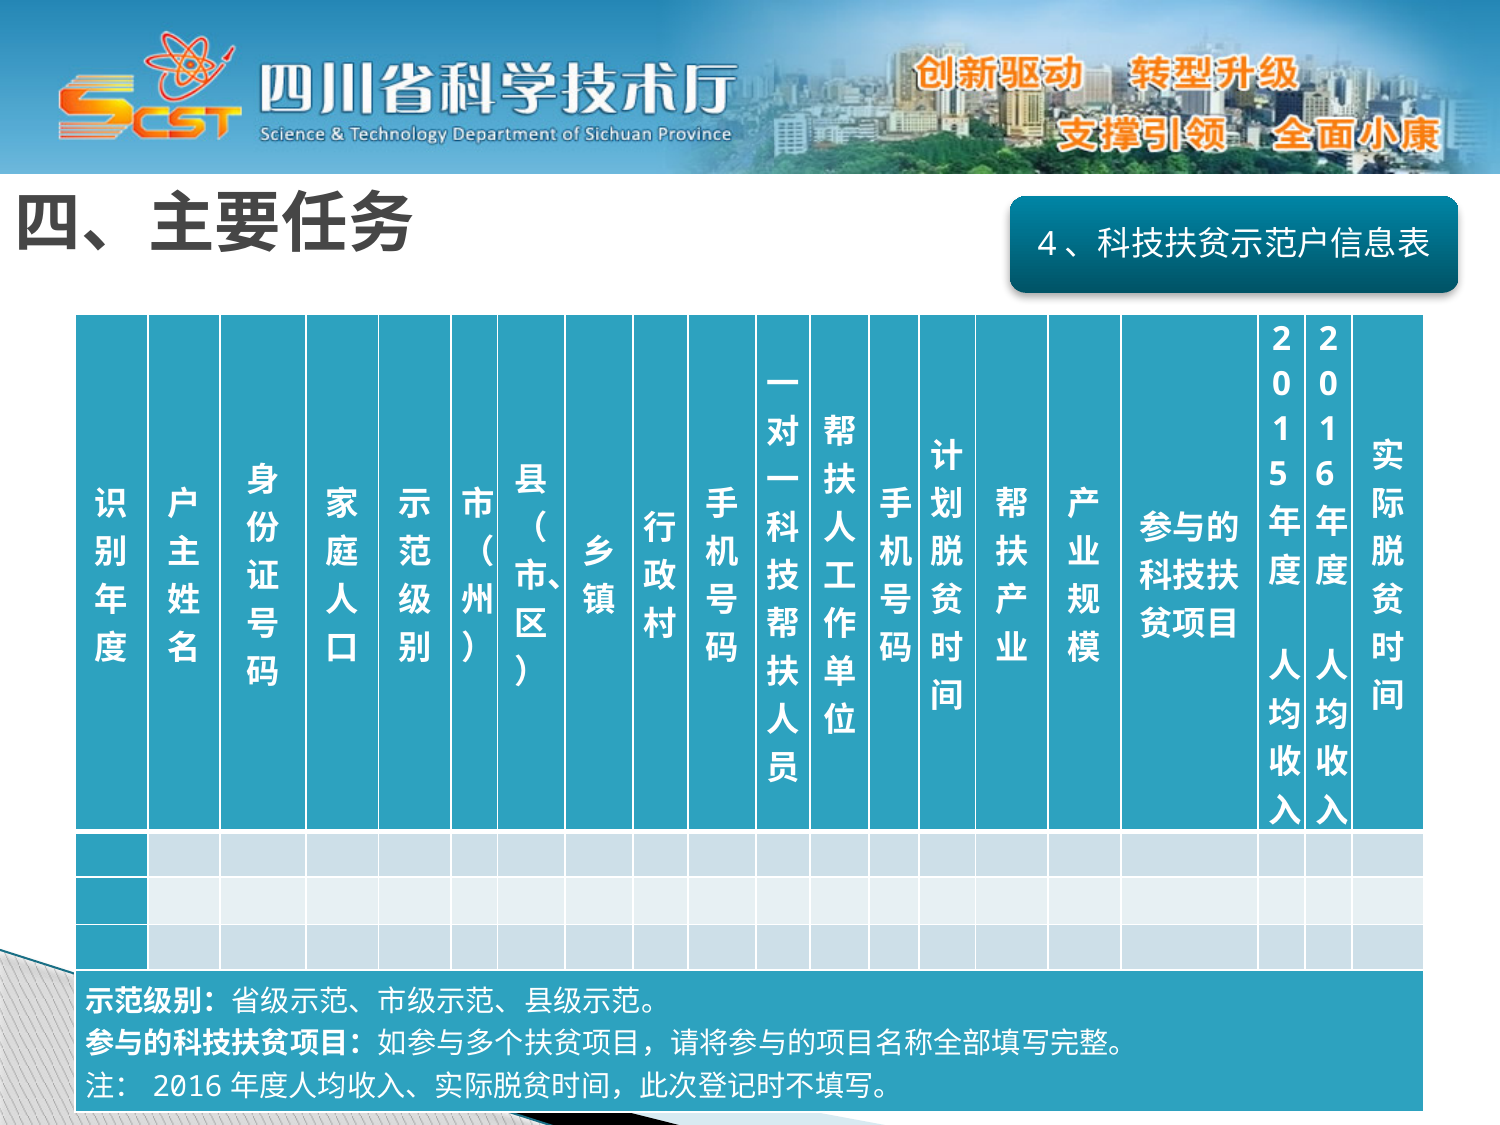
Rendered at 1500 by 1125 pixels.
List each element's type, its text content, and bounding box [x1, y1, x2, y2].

table_cell [870, 878, 918, 924]
table_cell [566, 834, 632, 876]
table_cell [452, 878, 497, 924]
table_cell [920, 878, 975, 924]
table_cell [1049, 925, 1120, 969]
table_header 参与的科技扶贫项目 [1122, 315, 1257, 829]
table_cell [1122, 834, 1257, 876]
table_cell [566, 878, 632, 924]
table_cell [1353, 878, 1423, 924]
table_header 手机号码 [689, 315, 755, 829]
table_cell [1259, 925, 1304, 969]
table_cell [811, 834, 868, 876]
table_cell [76, 925, 147, 969]
table_header 手机号码 [870, 315, 918, 829]
table_header 县（市、区） [498, 315, 564, 829]
table_cell [634, 878, 687, 924]
table_cell [634, 834, 687, 876]
table_cell [870, 925, 918, 969]
table_header 行政村 [634, 315, 687, 829]
table_cell [689, 878, 755, 924]
table_header 帮扶产业 [976, 315, 1047, 829]
table_cell [1259, 834, 1304, 876]
table_cell [498, 878, 564, 924]
table_header 身份证号码 [221, 315, 305, 829]
table_cell [1049, 878, 1120, 924]
table_cell 示范级别：省级示范、市级示范、县级示范。 参与的科技扶贫项目：如参与多个扶贫项目，请将参与的项目名称全部填写完整。 注：2016年度人均收入、实际脱贫时间，此次登记时不填写。 [76, 971, 1423, 1111]
table_cell [149, 834, 219, 876]
table_cell [379, 834, 450, 876]
table_header 一对一科技帮扶人员 [757, 315, 809, 829]
table_cell [634, 925, 687, 969]
table_cell [811, 878, 868, 924]
table_cell [870, 834, 918, 876]
table_cell [1122, 878, 1257, 924]
table_cell [149, 925, 219, 969]
table_cell [498, 925, 564, 969]
table_cell [976, 834, 1047, 876]
table_cell [149, 878, 219, 924]
picture [0, 0, 1500, 172]
table_cell [221, 834, 305, 876]
table_cell [689, 925, 755, 969]
table_header 户主姓名 [149, 315, 219, 829]
table_cell [221, 925, 305, 969]
table_cell [920, 834, 975, 876]
table_cell [452, 925, 497, 969]
table_header 乡镇 [566, 315, 632, 829]
table_cell [498, 834, 564, 876]
table_cell [76, 878, 147, 924]
table_header 市（州） [452, 315, 497, 829]
table_cell [221, 878, 305, 924]
table_cell [1306, 834, 1351, 876]
table_cell [1122, 925, 1257, 969]
table_cell [811, 925, 868, 969]
table_cell [452, 834, 497, 876]
table_cell [1306, 878, 1351, 924]
table_cell [379, 878, 450, 924]
table_cell [76, 834, 147, 876]
table_cell [1049, 834, 1120, 876]
table_cell [757, 834, 809, 876]
table_cell [1259, 878, 1304, 924]
table_cell [307, 878, 378, 924]
table_cell [307, 834, 378, 876]
table_cell [757, 925, 809, 969]
table_cell [689, 834, 755, 876]
table_cell [976, 878, 1047, 924]
table_header 2015年度 人均收入 [1259, 315, 1304, 829]
table_cell [976, 925, 1047, 969]
table_header 识别年度 [76, 315, 147, 829]
table_cell [1306, 925, 1351, 969]
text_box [1009, 195, 1459, 294]
table_header 2016年度 人均收入 [1306, 315, 1351, 829]
table_cell [757, 878, 809, 924]
table_header 示范级别 [379, 315, 450, 829]
table_cell [1353, 834, 1423, 876]
table_cell [920, 925, 975, 969]
table_header 帮扶人工作单位 [811, 315, 868, 829]
table_header 家庭人口 [307, 315, 378, 829]
table_cell [566, 925, 632, 969]
text_box 四、主要任务 [0, 172, 1500, 268]
table_cell [1353, 925, 1423, 969]
table_cell [379, 925, 450, 969]
table_header 实际脱贫时间 [1353, 315, 1423, 829]
table_header 计划脱贫时间 [920, 315, 975, 829]
table_header 产业规模 [1049, 315, 1120, 829]
table_cell [307, 925, 378, 969]
